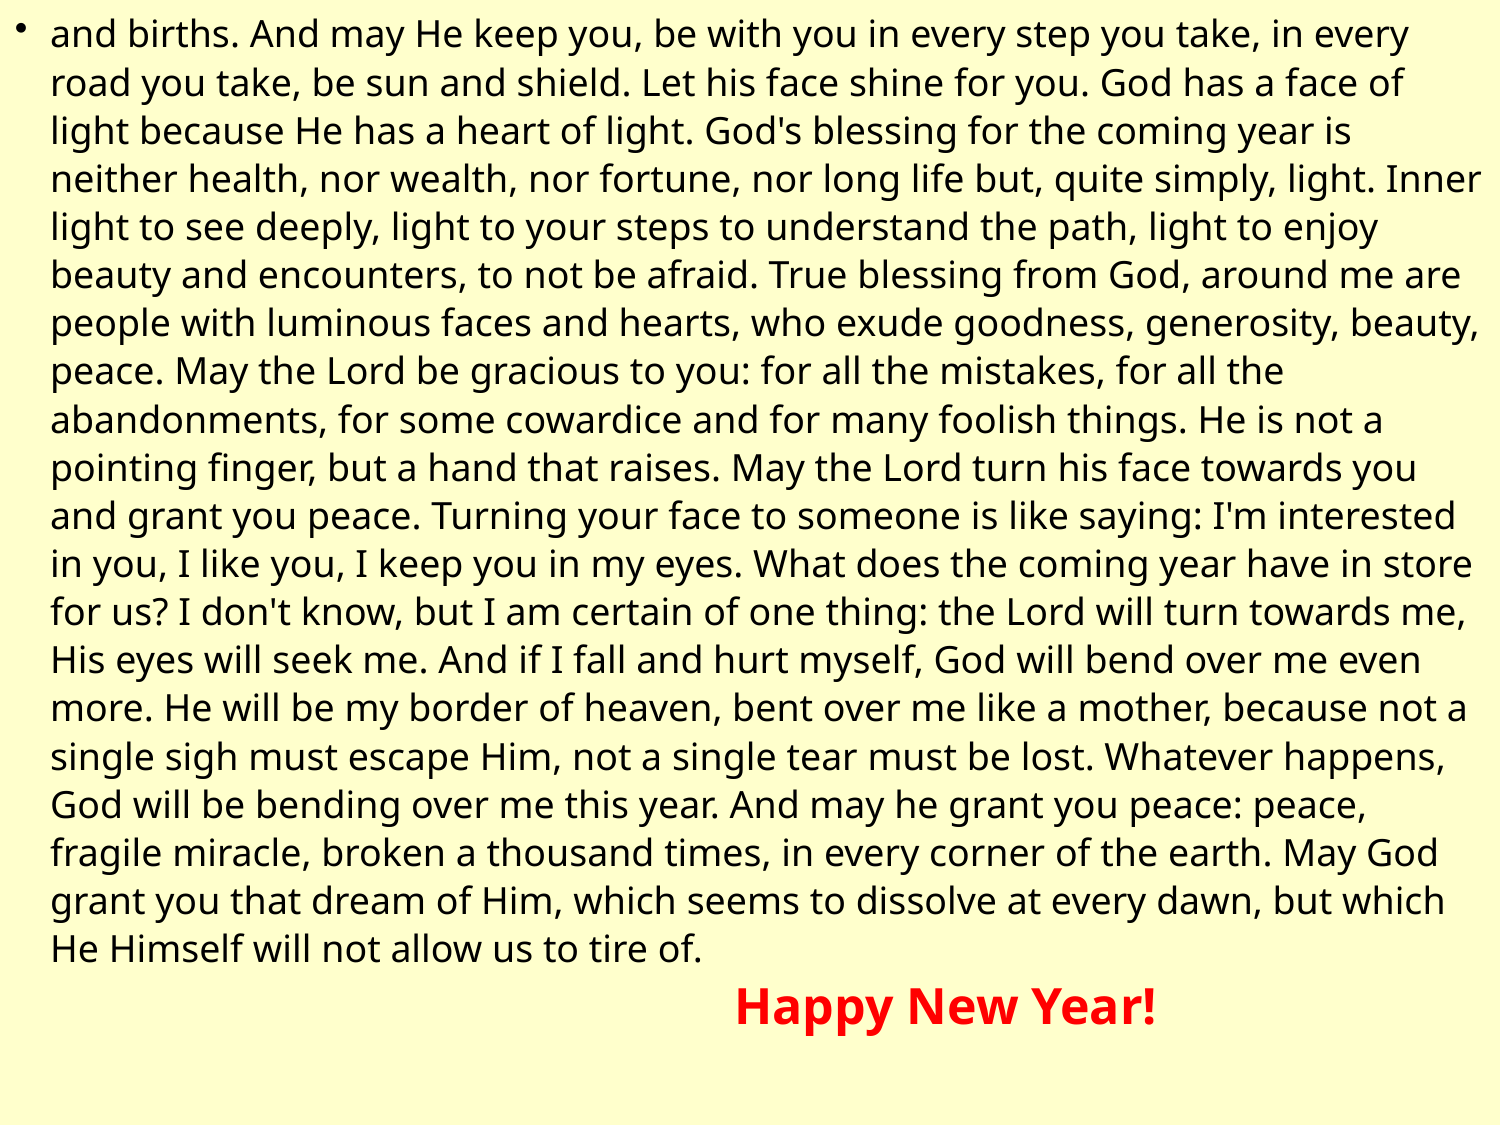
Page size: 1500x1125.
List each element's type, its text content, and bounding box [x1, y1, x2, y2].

text_box and births. And may He keep you, be with you in every step you take, in every road you take, be sun and shield. Let his face shine for you. God has a face of light because He has a heart of light. God's blessing for the coming year is neither health, nor wealth, nor fortune, nor long life but, quite simply, light. Inner light to see deeply, light to your steps to understand the path, light to enjoy beauty and encounters, to not be afraid. True blessing from God, around me are people with luminous faces and hearts, who exude goodness, generosity, beauty, peace. May the Lord be gracious to you: for all the mistakes, for all the abandonments, for some cowardice and for many foolish things. He is not a pointing finger, but a hand that raises. May the Lord turn his face towards you and grant you peace. Turning your face to someone is like saying: I'm interested in you, I like you, I keep you in my eyes. What does the coming year have in store for us? I don't know, but I am certain of one thing: the Lord will turn towards me, His eyes will seek me. And if I fall and hurt myself, God will bend over me even more. He will be my border of heaven, bent over me like a mother, because not a single sigh must escape Him, not a single tear must be lost. Whatever happens, God will be bending over me this year. And may he grant you peace: peace, fragile miracle, broken a thousand times, in every corner of the earth. May God grant you that dream of Him, which seems to dissolve at every dawn, but which He Himself will not allow us to tire of.​ Happy New Year! [0, 0, 1500, 1042]
